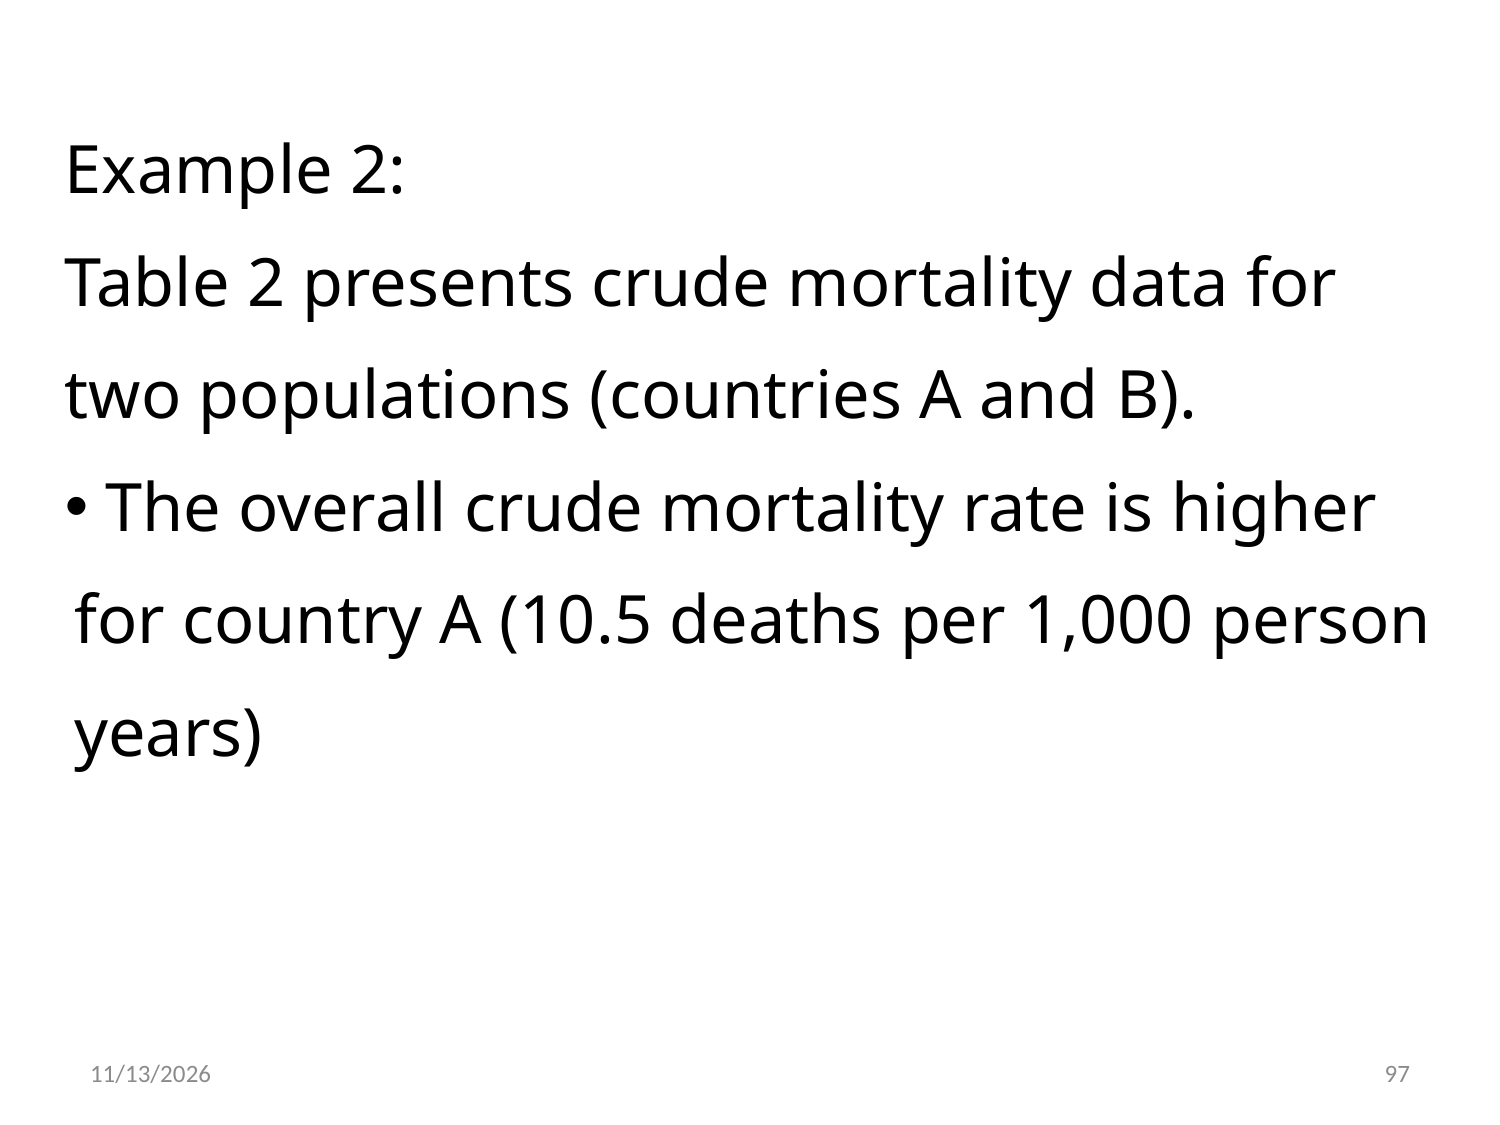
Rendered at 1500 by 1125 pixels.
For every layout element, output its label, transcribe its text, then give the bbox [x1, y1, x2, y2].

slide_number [75, 1042, 425, 1103]
text_box Example 2: Table 2 presents crude mortality data for two populations (countries A and B). The overall crude mortality rate is higher for country A (10.5 deaths per 1,000 person years) [49, 87, 1475, 778]
slide_number 97 [1074, 1042, 1425, 1103]
